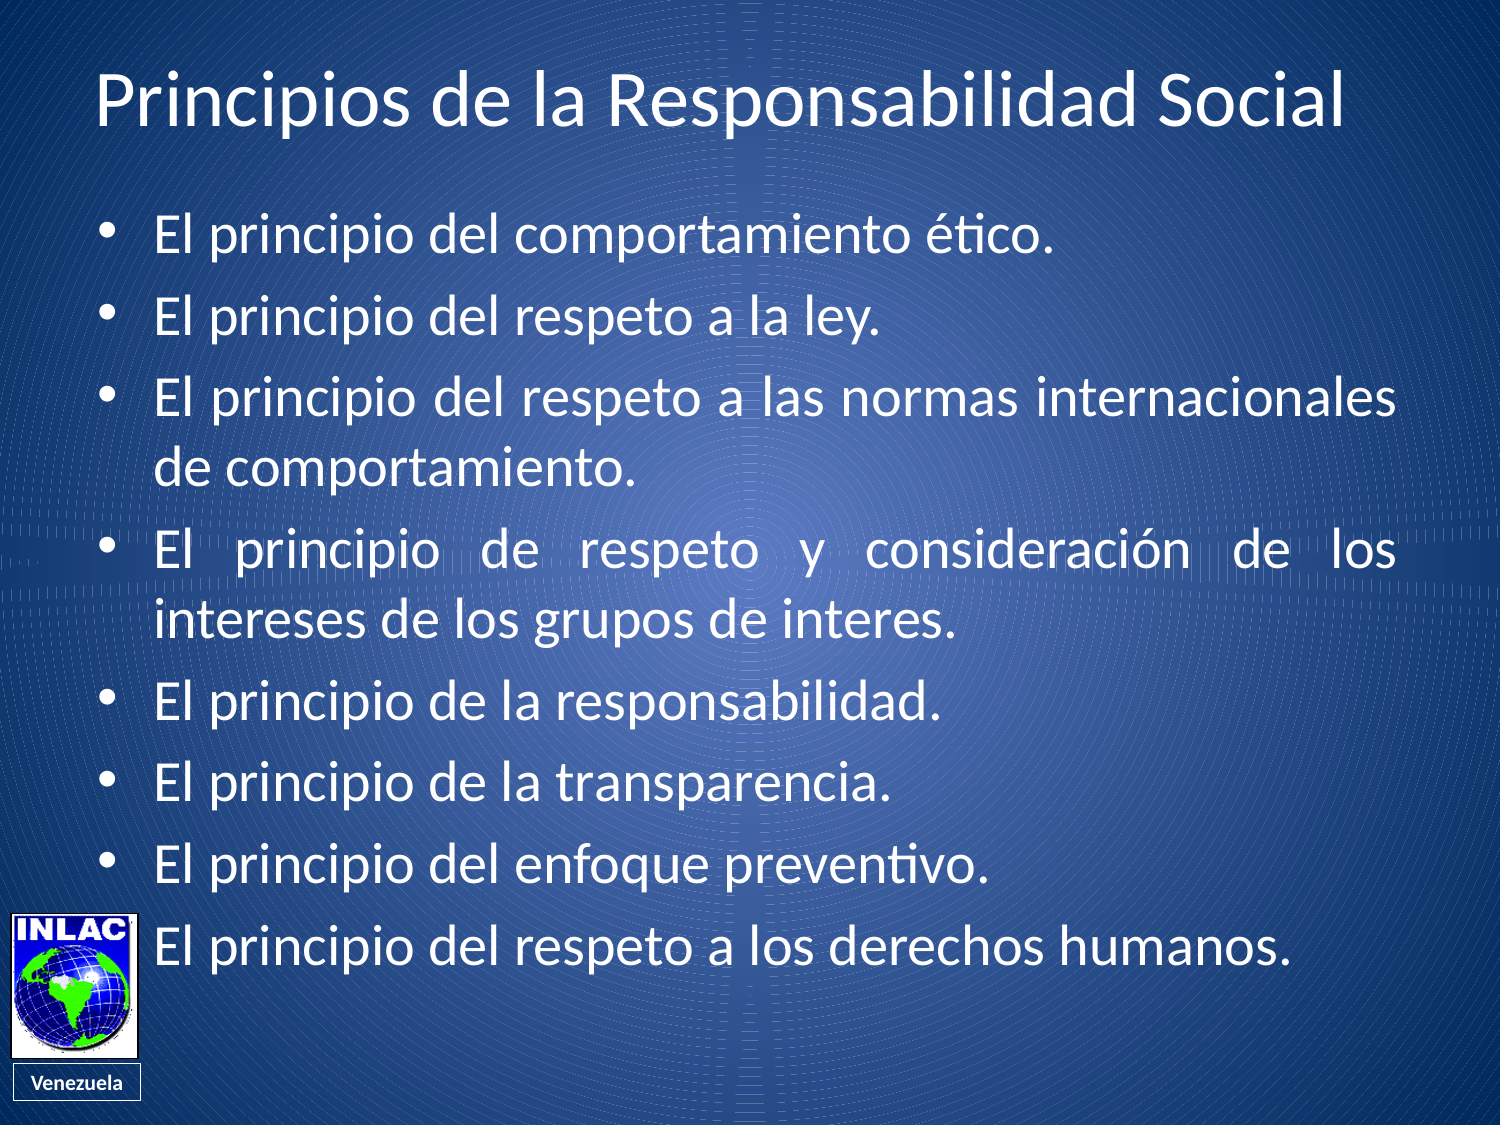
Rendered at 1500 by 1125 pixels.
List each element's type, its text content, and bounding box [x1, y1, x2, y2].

title Principios de la Responsabilidad Social [46, 0, 1397, 188]
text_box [11, 913, 141, 1101]
list El principio del comportamiento ético. El principio del respeto a la ley. El principio del respeto a las normas internacionales de comportamiento. El principio de respeto y consideración de los intereses de los grupos de interes. El principio de la responsabilidad. El principio de la transparencia. El principio del enfoque preventivo. El principio del respeto a los derechos humanos. [82, 187, 1414, 1067]
